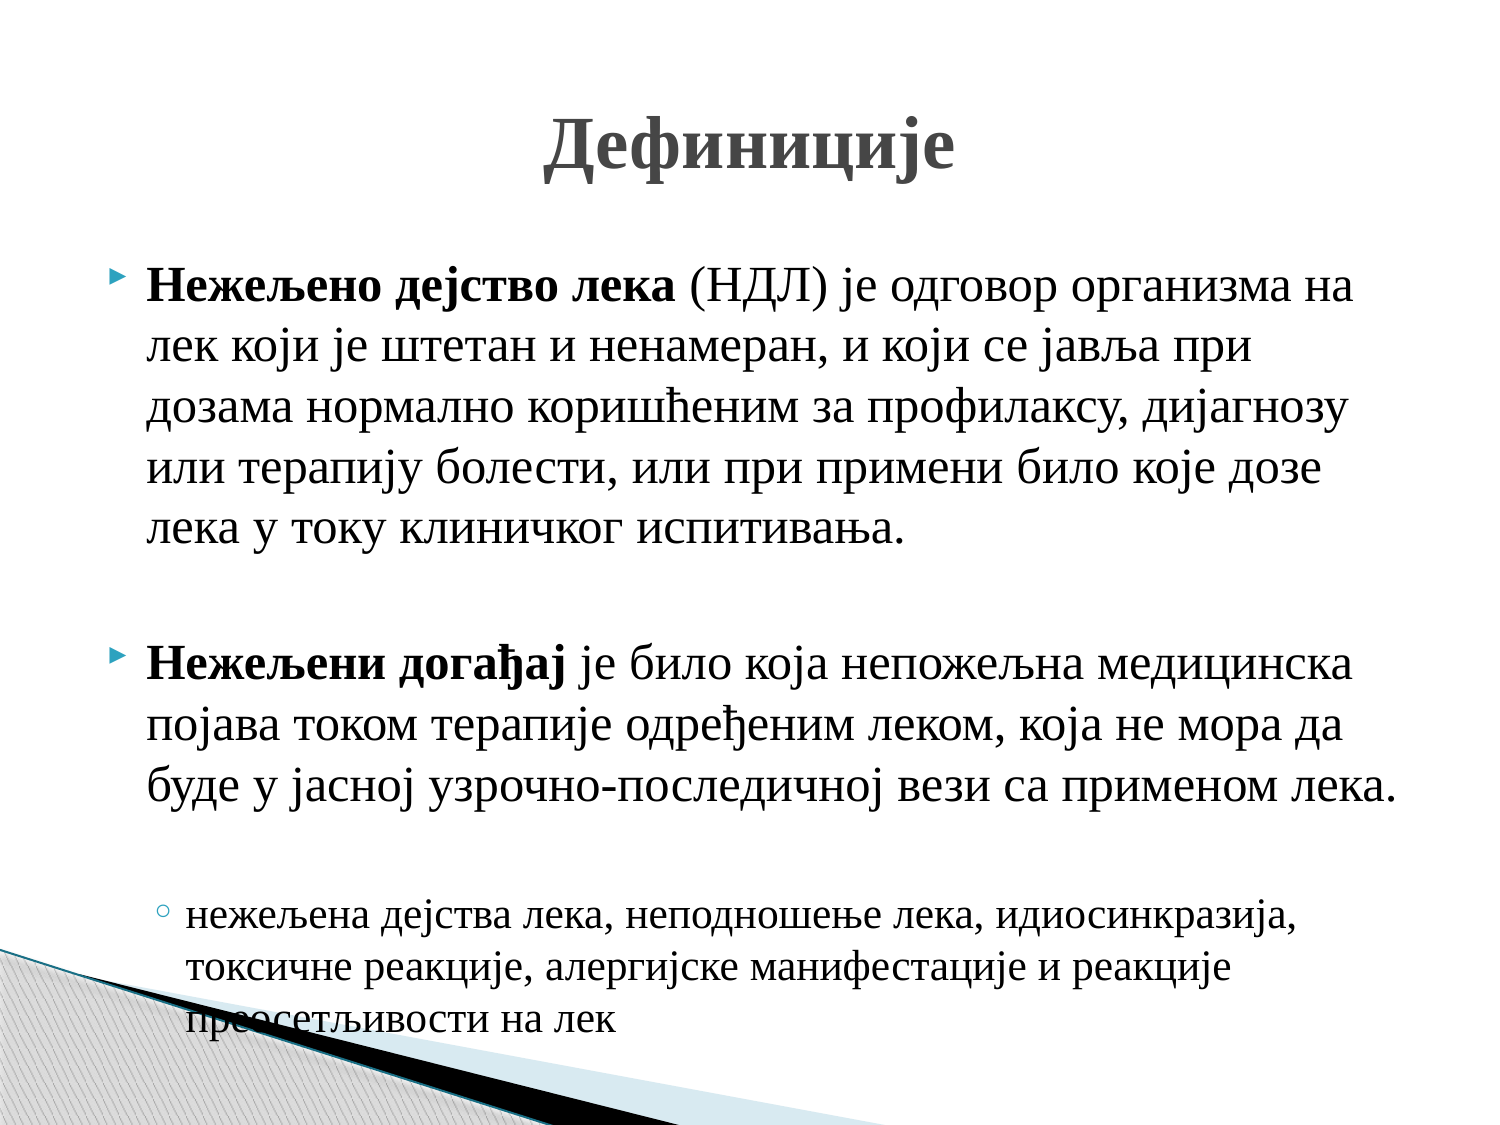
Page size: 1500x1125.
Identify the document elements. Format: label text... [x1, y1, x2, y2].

list Нежељено дејство лека (НДЛ) је одговор организма на лек који је штетан и ненамеран, и који се јавља при дозама нормално коришћеним за профилаксу, дијагнозу или терапију болести, или при примени било које дозе лека у току клиничког испитивања. Нежељени догађај је било која непожељна медицинска појава током терапије одређеним леком, која не мора да буде у јасној узрочно-последичној вези са применом лека. нежељена дејства лека, неподношење лека, идиосинкразија, токсичне реакције, алергијске манифестације и реакције преосетљивости на лек [75, 243, 1425, 1059]
title Дефиниције [75, 45, 1425, 233]
